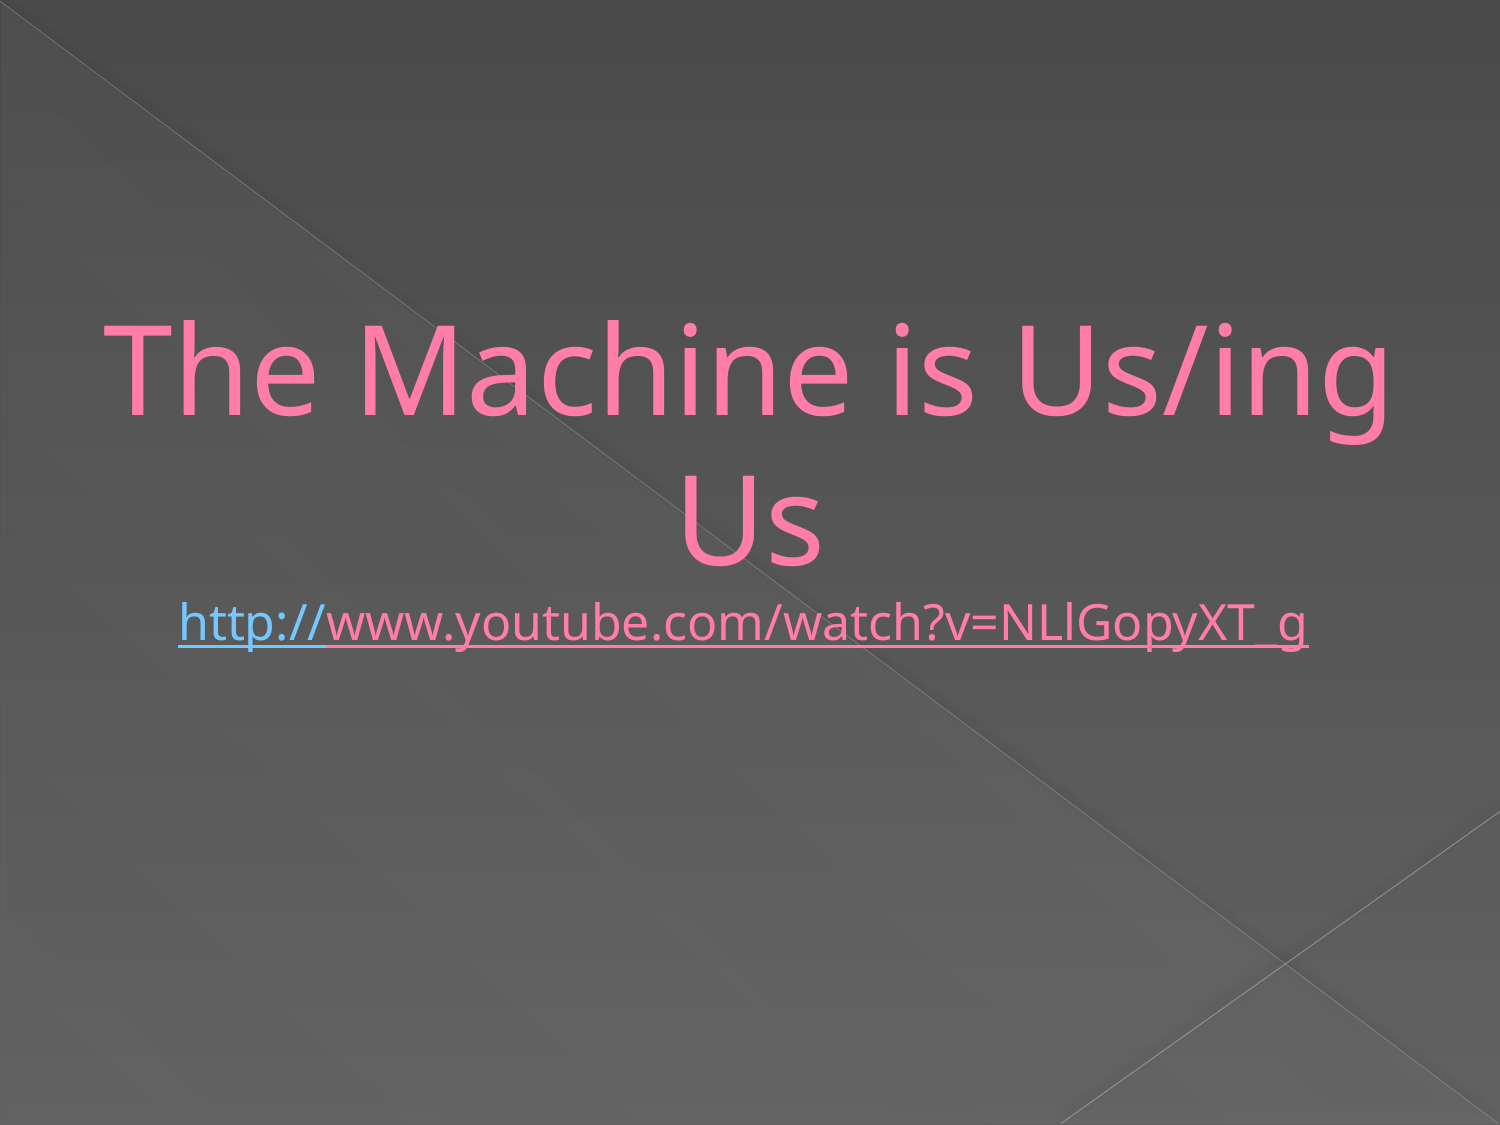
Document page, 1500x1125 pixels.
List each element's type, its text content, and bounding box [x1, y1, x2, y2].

title The Machine is Us/ing Us http://www.youtube.com/watch?v=NLlGopyXT_g [75, 99, 1425, 1000]
